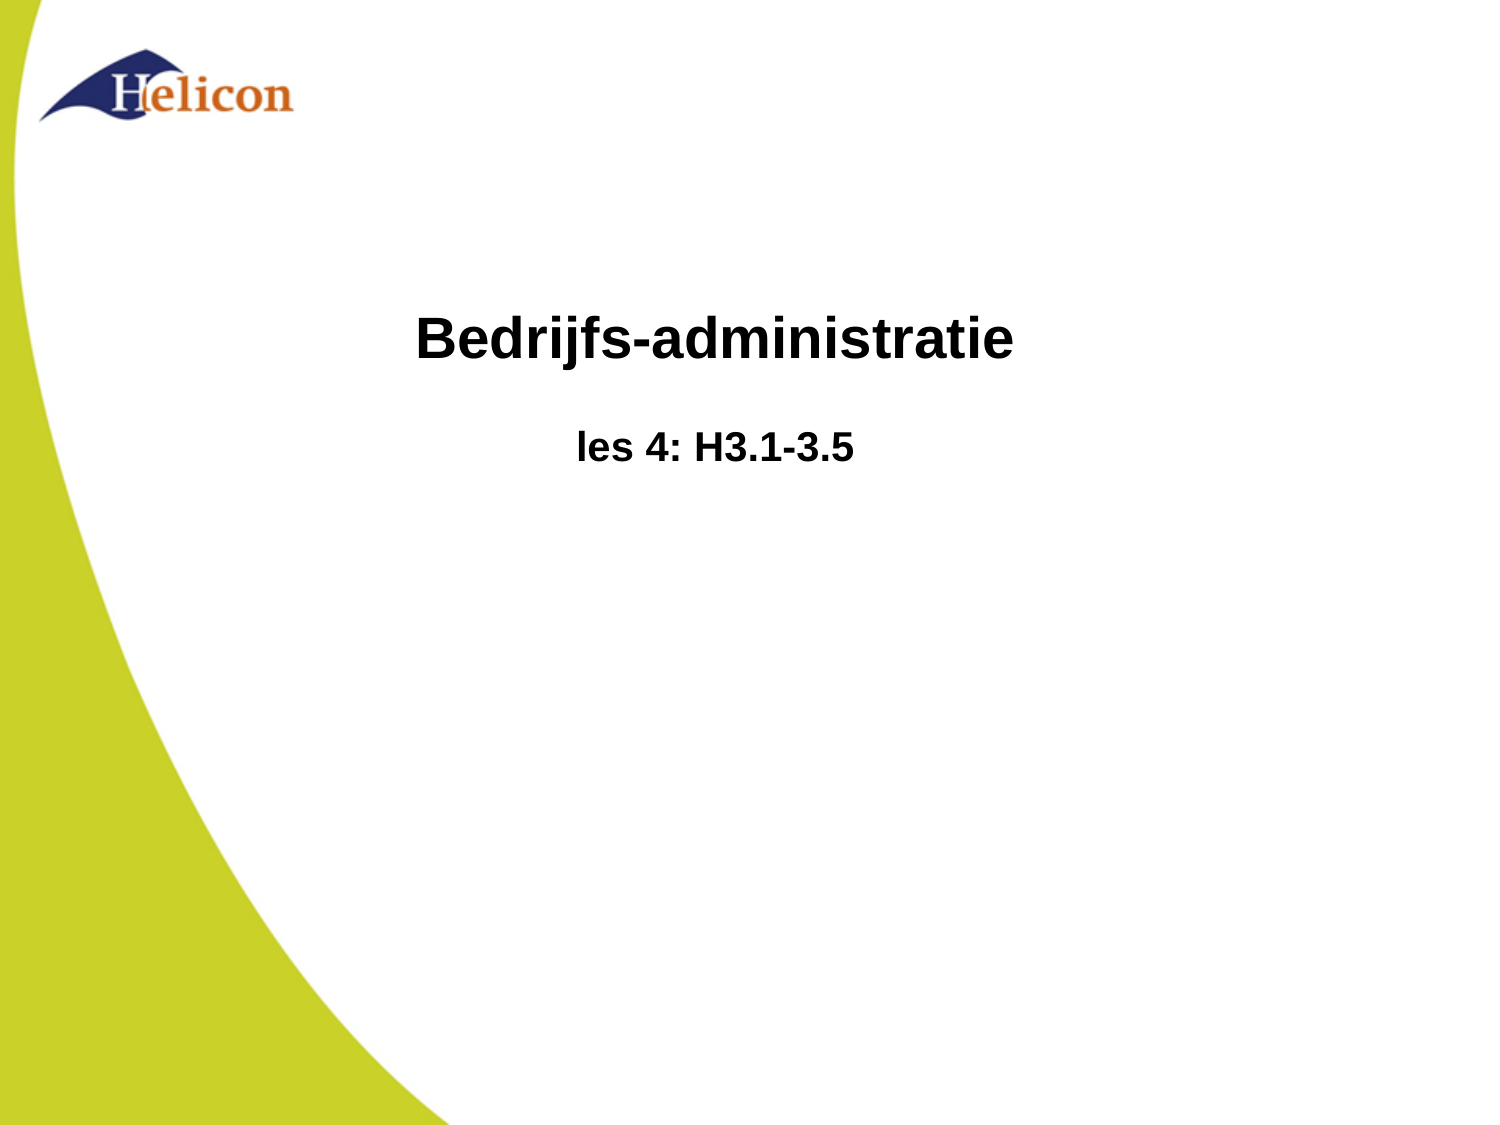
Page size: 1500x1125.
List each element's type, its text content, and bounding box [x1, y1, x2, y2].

title Bedrijfs-administratie les 4: H3.1-3.5 [371, 196, 1059, 575]
picture [0, 0, 1500, 1125]
